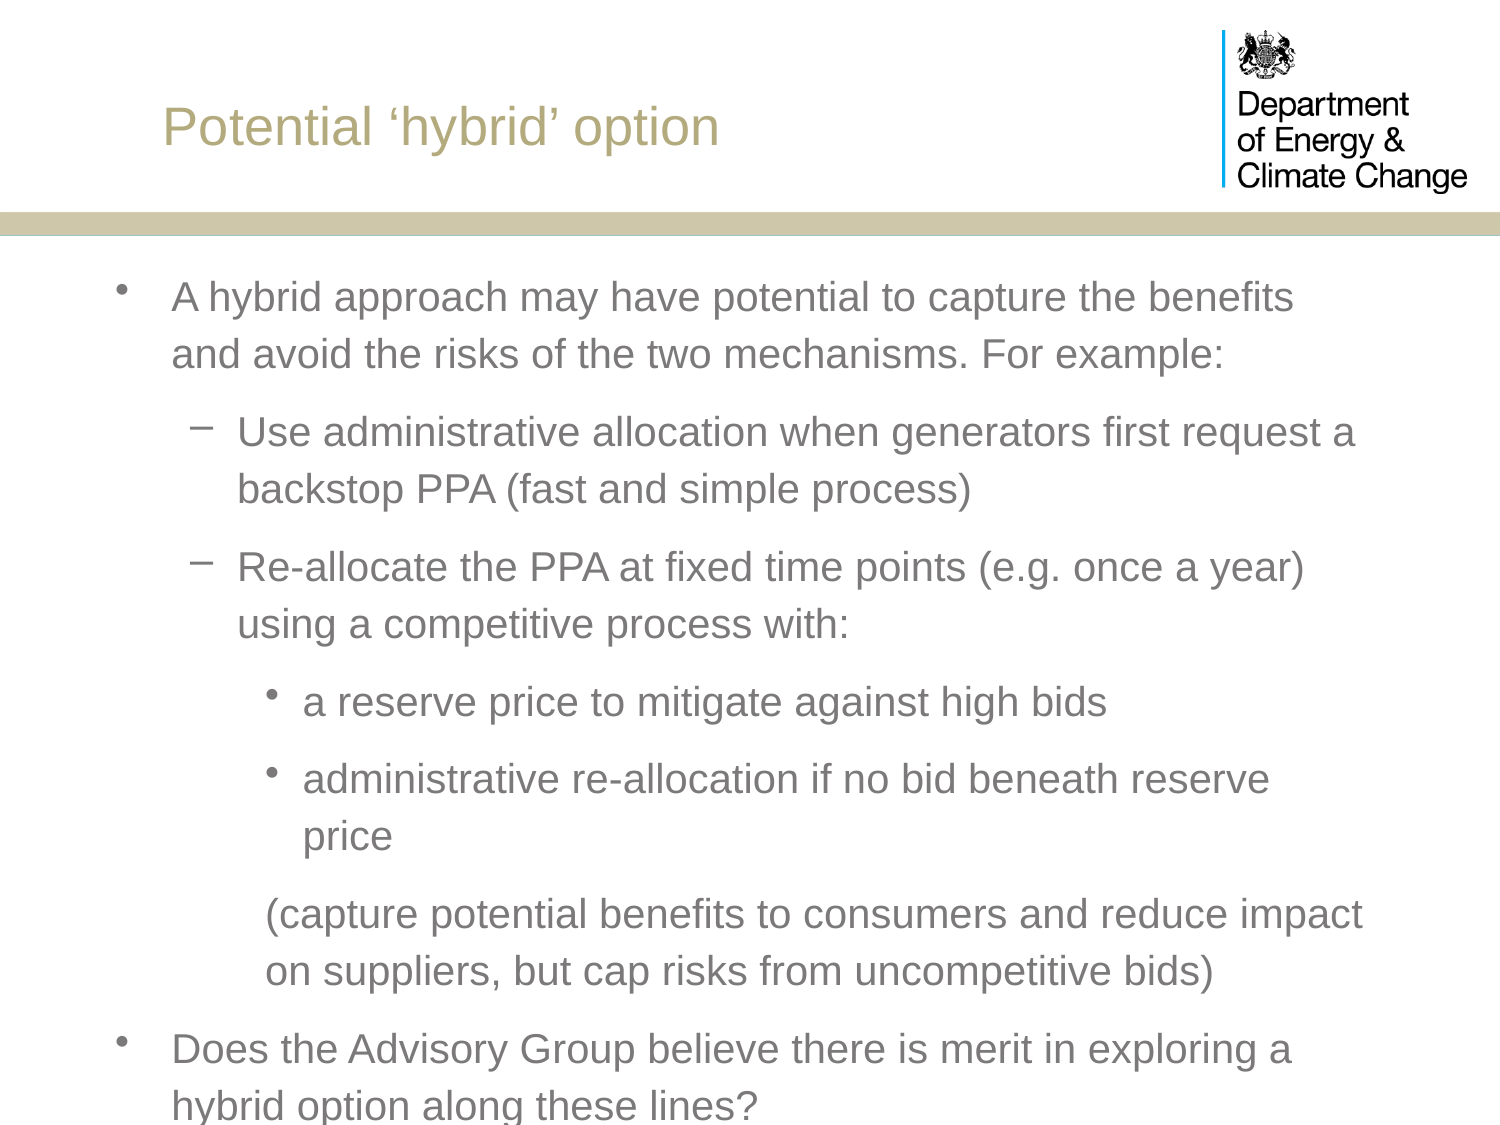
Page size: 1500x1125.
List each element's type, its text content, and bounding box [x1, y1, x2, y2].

list A hybrid approach may have potential to capture the benefits and avoid the risks of the two mechanisms. For example: Use administrative allocation when generators first request a backstop PPA (fast and simple process) Re-allocate the PPA at fixed time points (e.g. once a year) using a competitive process with: a reserve price to mitigate against high bids administrative re-allocation if no bid beneath reserve price (capture potential benefits to consumers and reduce impact on suppliers, but cap risks from uncompetitive bids) Does the Advisory Group believe there is merit in exploring a hybrid option along these lines? [100, 255, 1389, 1012]
picture [1222, 30, 1467, 194]
title Potential ‘hybrid’ option [147, 83, 1164, 167]
picture [0, 208, 1500, 236]
